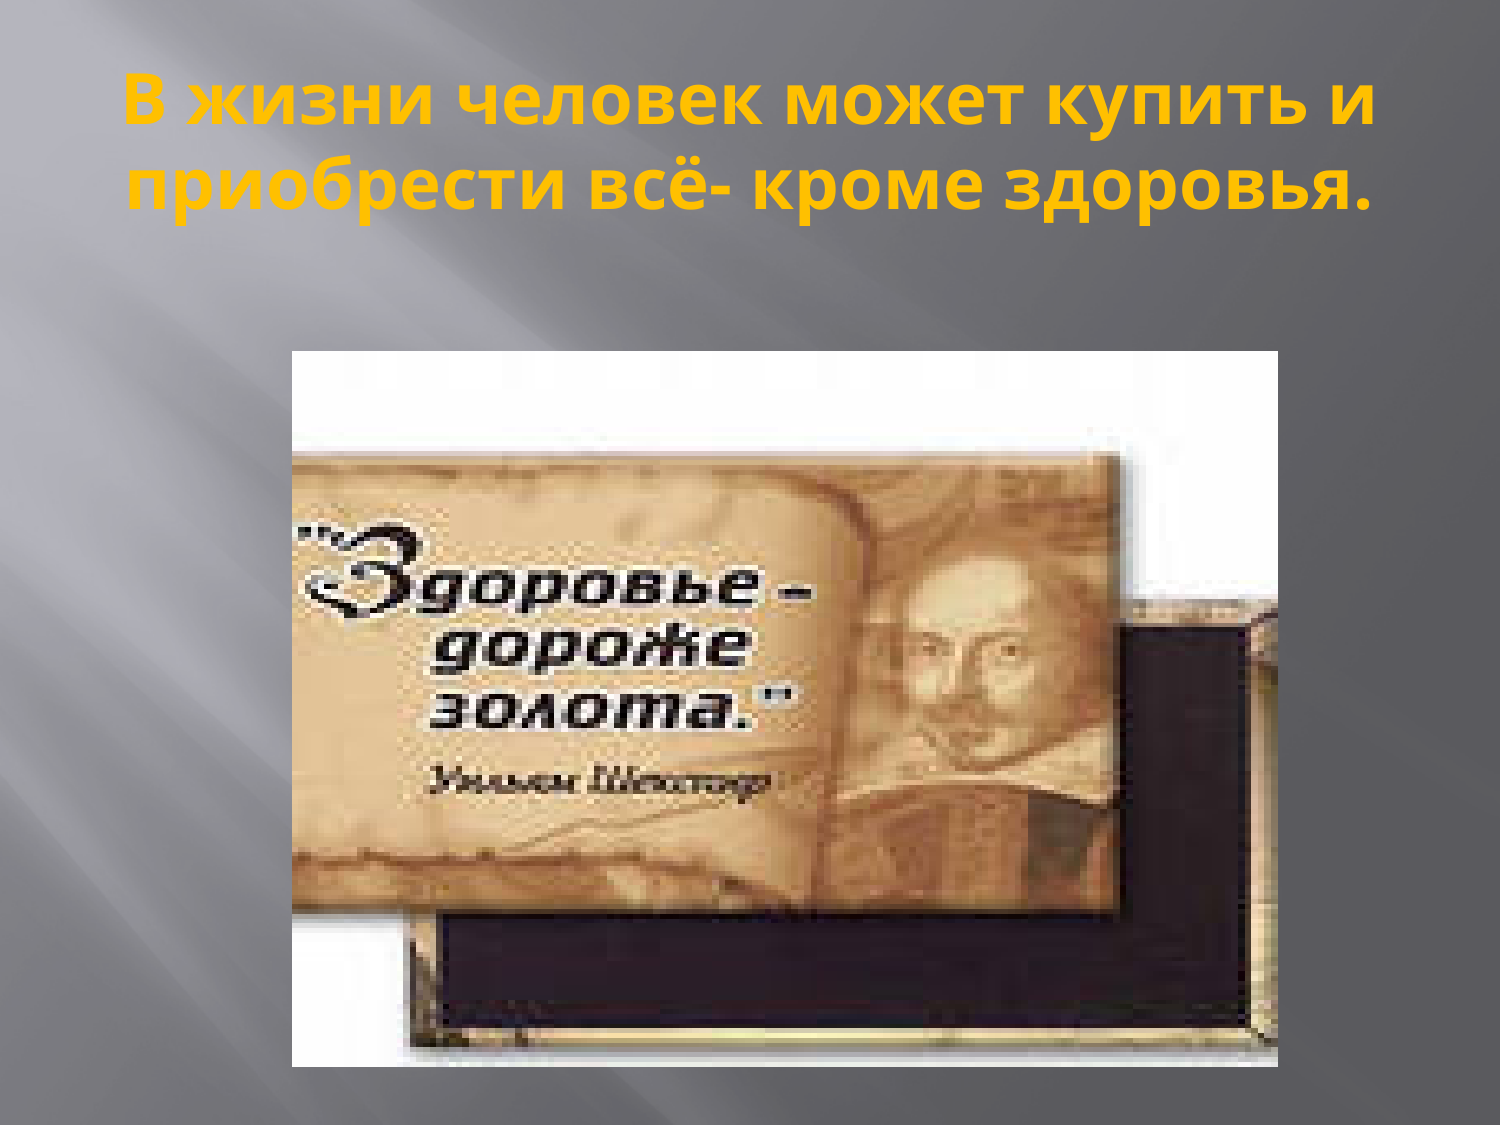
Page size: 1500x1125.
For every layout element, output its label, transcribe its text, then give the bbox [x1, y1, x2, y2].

title В жизни человек может купить и приобрести всё- кроме здоровья. [75, 45, 1425, 233]
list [292, 351, 1278, 1067]
